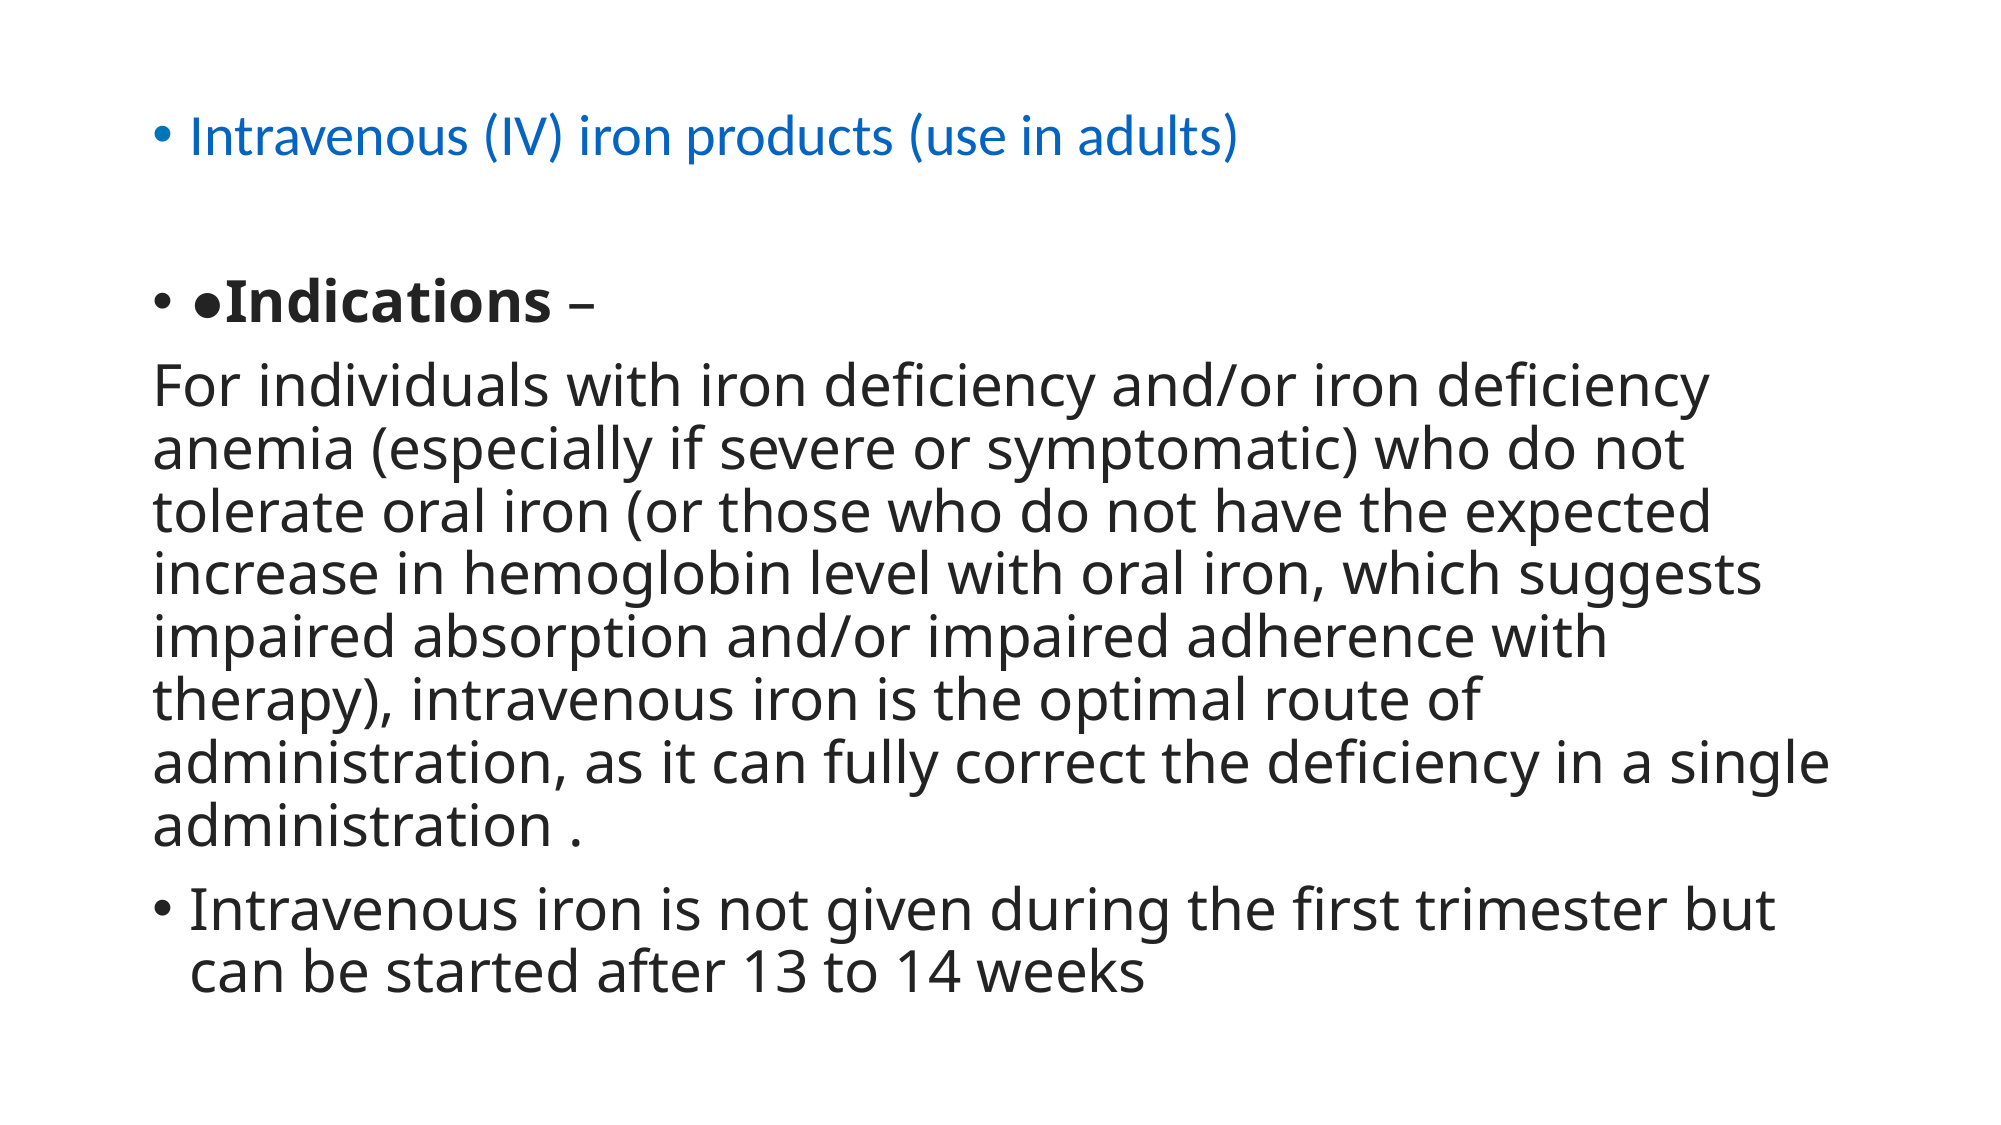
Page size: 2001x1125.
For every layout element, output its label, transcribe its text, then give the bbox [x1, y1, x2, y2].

list Intravenous (IV) iron products (use in adults) ●Indications – For individuals with iron deficiency and/or iron deficiency anemia (especially if severe or symptomatic) who do not tolerate oral iron (or those who do not have the expected increase in hemoglobin level with oral iron, which suggests impaired absorption and/or impaired adherence with therapy), intravenous iron is the optimal route of administration, as it can fully correct the deficiency in a single administration . Intravenous iron is not given during the first trimester but can be started after 13 to 14 weeks [137, 97, 1863, 1014]
